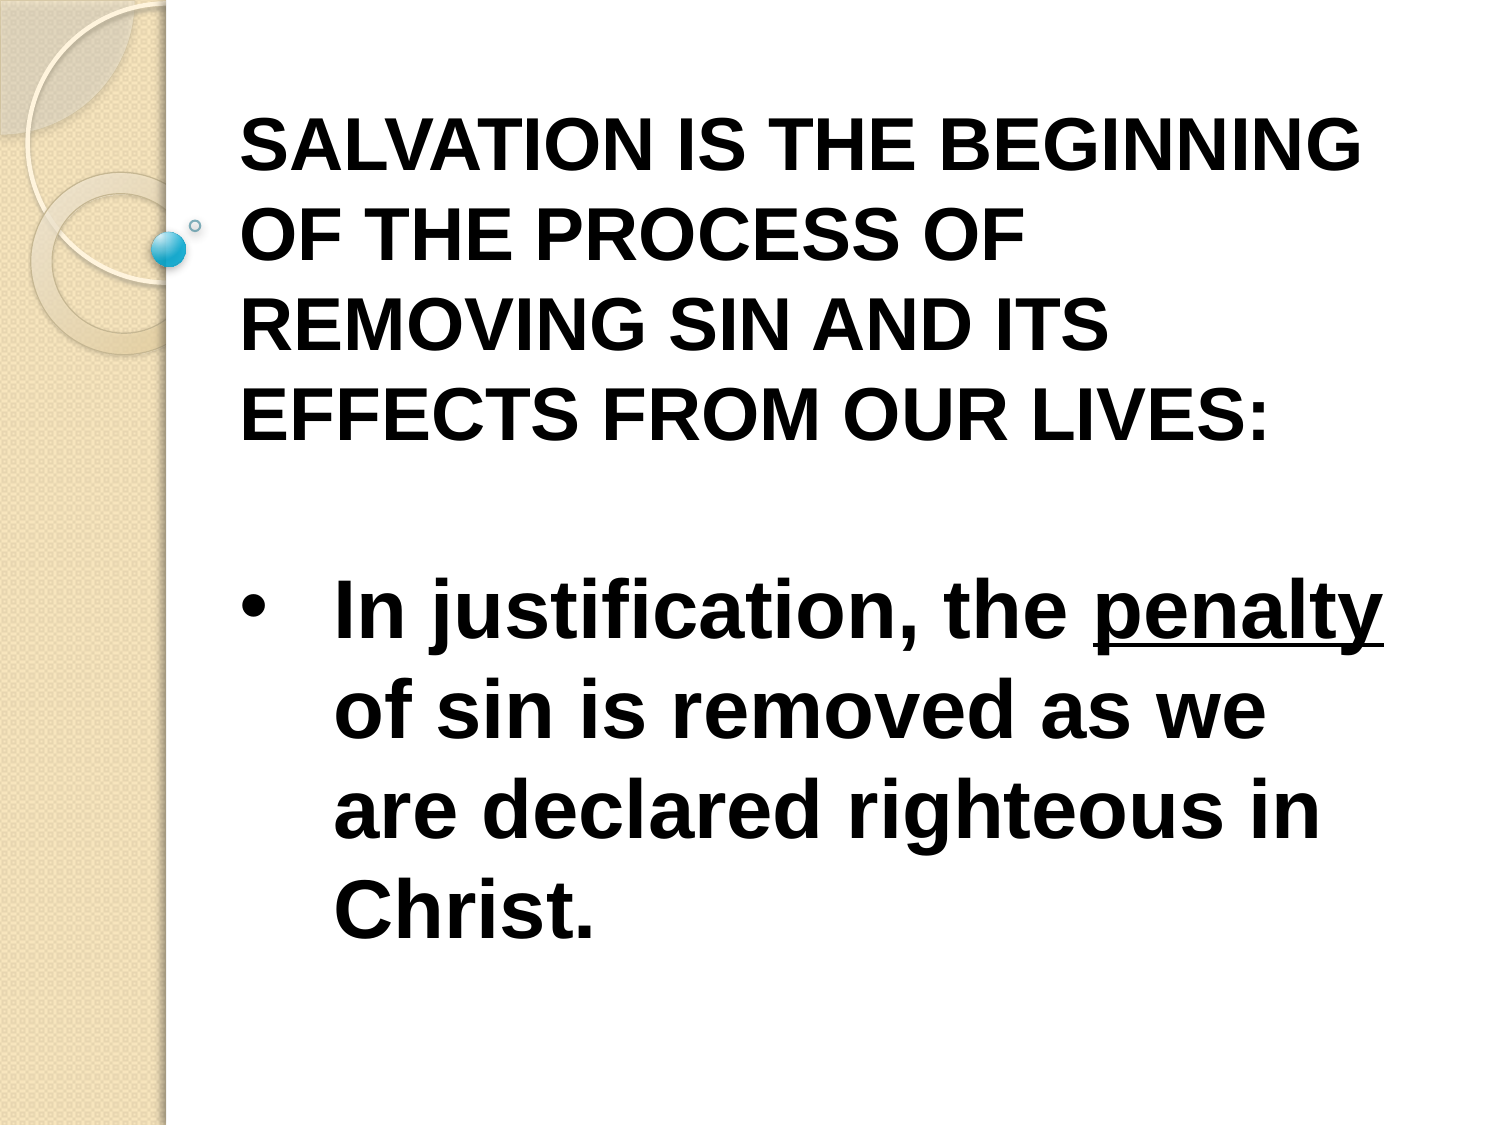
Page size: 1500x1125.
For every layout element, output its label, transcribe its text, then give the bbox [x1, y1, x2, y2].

text_box SALVATION IS THE BEGINNING OF THE PROCESS OF REMOVING SIN AND ITS EFFECTS FROM OUR LIVES: In justification, the penalty of sin is removed as we are declared righteous in Christ. [225, 87, 1400, 1053]
